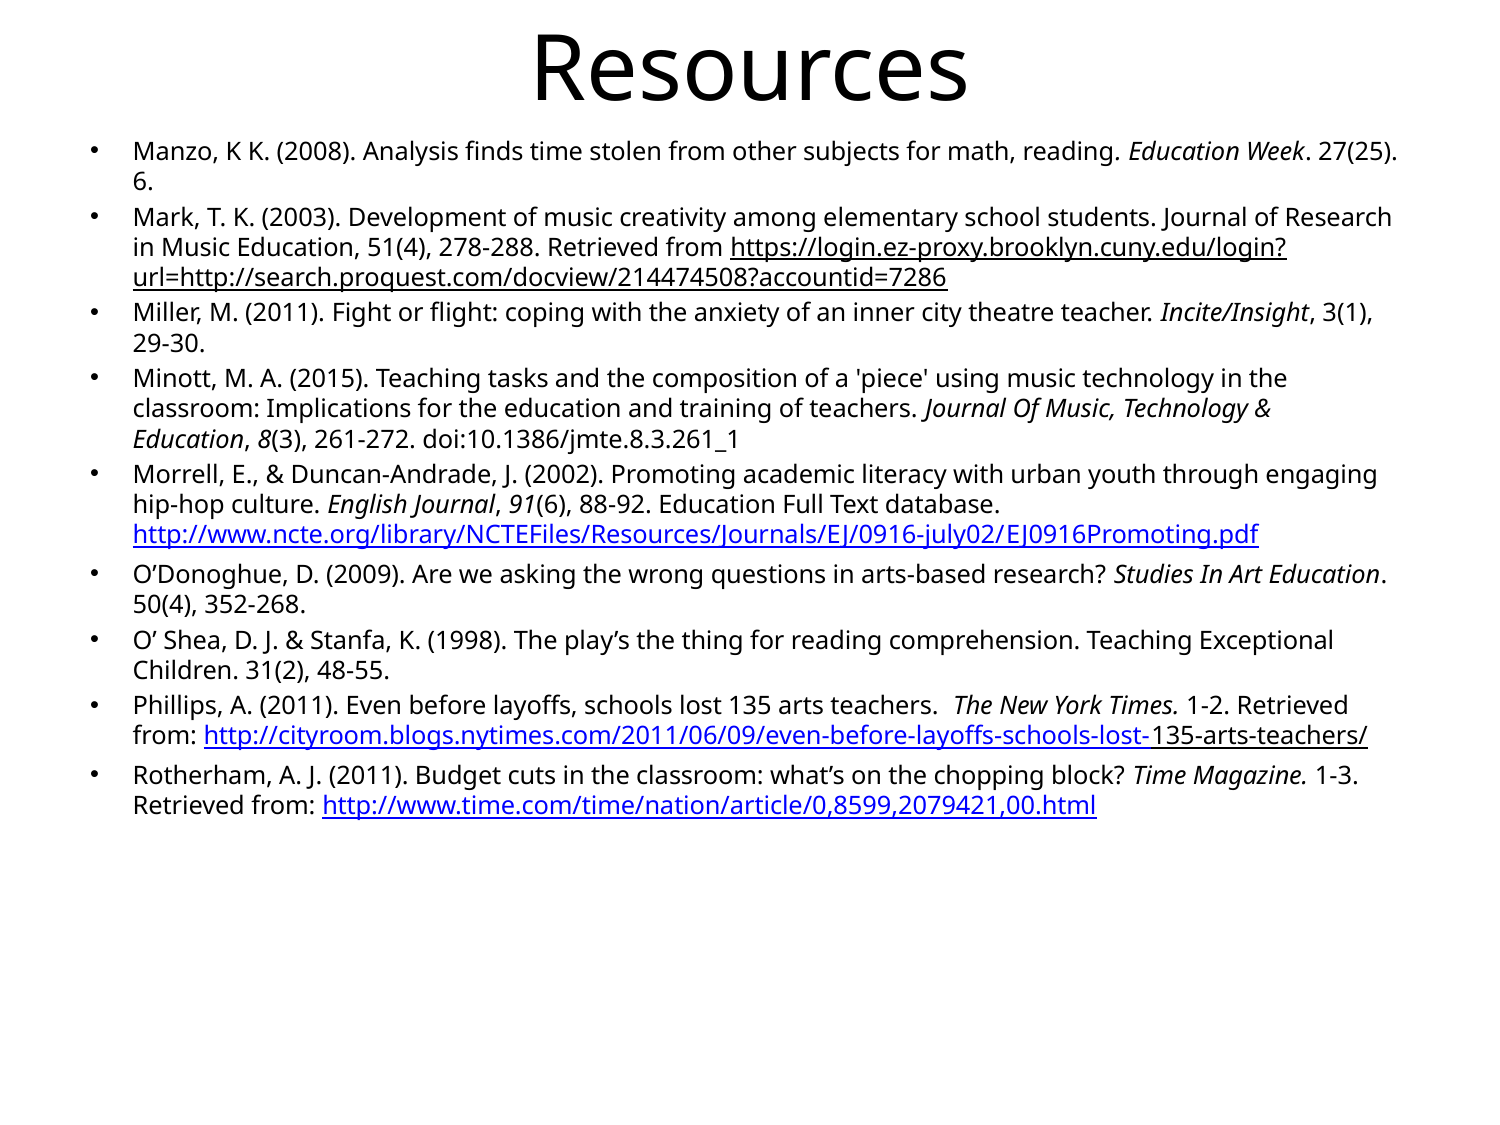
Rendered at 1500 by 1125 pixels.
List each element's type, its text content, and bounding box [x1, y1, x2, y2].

list Manzo, K K. (2008). Analysis finds time stolen from other subjects for math, reading. Education Week. 27(25). 6. Mark, T. K. (2003). Development of music creativity among elementary school students. Journal of Research in Music Education, 51(4), 278-288. Retrieved from https://login.ez-proxy.brooklyn.cuny.edu/login?url=http://search.proquest.com/docview/214474508?accountid=7286 Miller, M. (2011). Fight or flight: coping with the anxiety of an inner city theatre teacher. Incite/Insight, 3(1), 29-30. Minott, M. A. (2015). Teaching tasks and the composition of a 'piece' using music technology in the classroom: Implications for the education and training of teachers. Journal Of Music, Technology & Education, 8(3), 261-272. doi:10.1386/jmte.8.3.261_1 Morrell, E., & Duncan-Andrade, J. (2002). Promoting academic literacy with urban youth through engaging hip-hop culture. English Journal, 91(6), 88-92. Education Full Text database. http://www.ncte.org/library/NCTEFiles/Resources/Journals/EJ/0916-july02/EJ0916Promoting.pdf O’Donoghue, D. (2009). Are we asking the wrong questions in arts-based research? Studies In Art Education. 50(4), 352-268. O’ Shea, D. J. & Stanfa, K. (1998). The play’s the thing for reading comprehension. Teaching Exceptional Children. 31(2), 48-55. Phillips, A. (2011). Even before layoffs, schools lost 135 arts teachers. The New York Times. 1-2. Retrieved from: http://cityroom.blogs.nytimes.com/2011/06/09/even-before-layoffs-schools-lost-135-arts-teachers/ Rotherham, A. J. (2011). Budget cuts in the classroom: what’s on the chopping block? Time Magazine. 1-3. Retrieved from: http://www.time.com/time/nation/article/0,8599,2079421,00.html [75, 127, 1425, 870]
title Resources [75, 0, 1425, 127]
